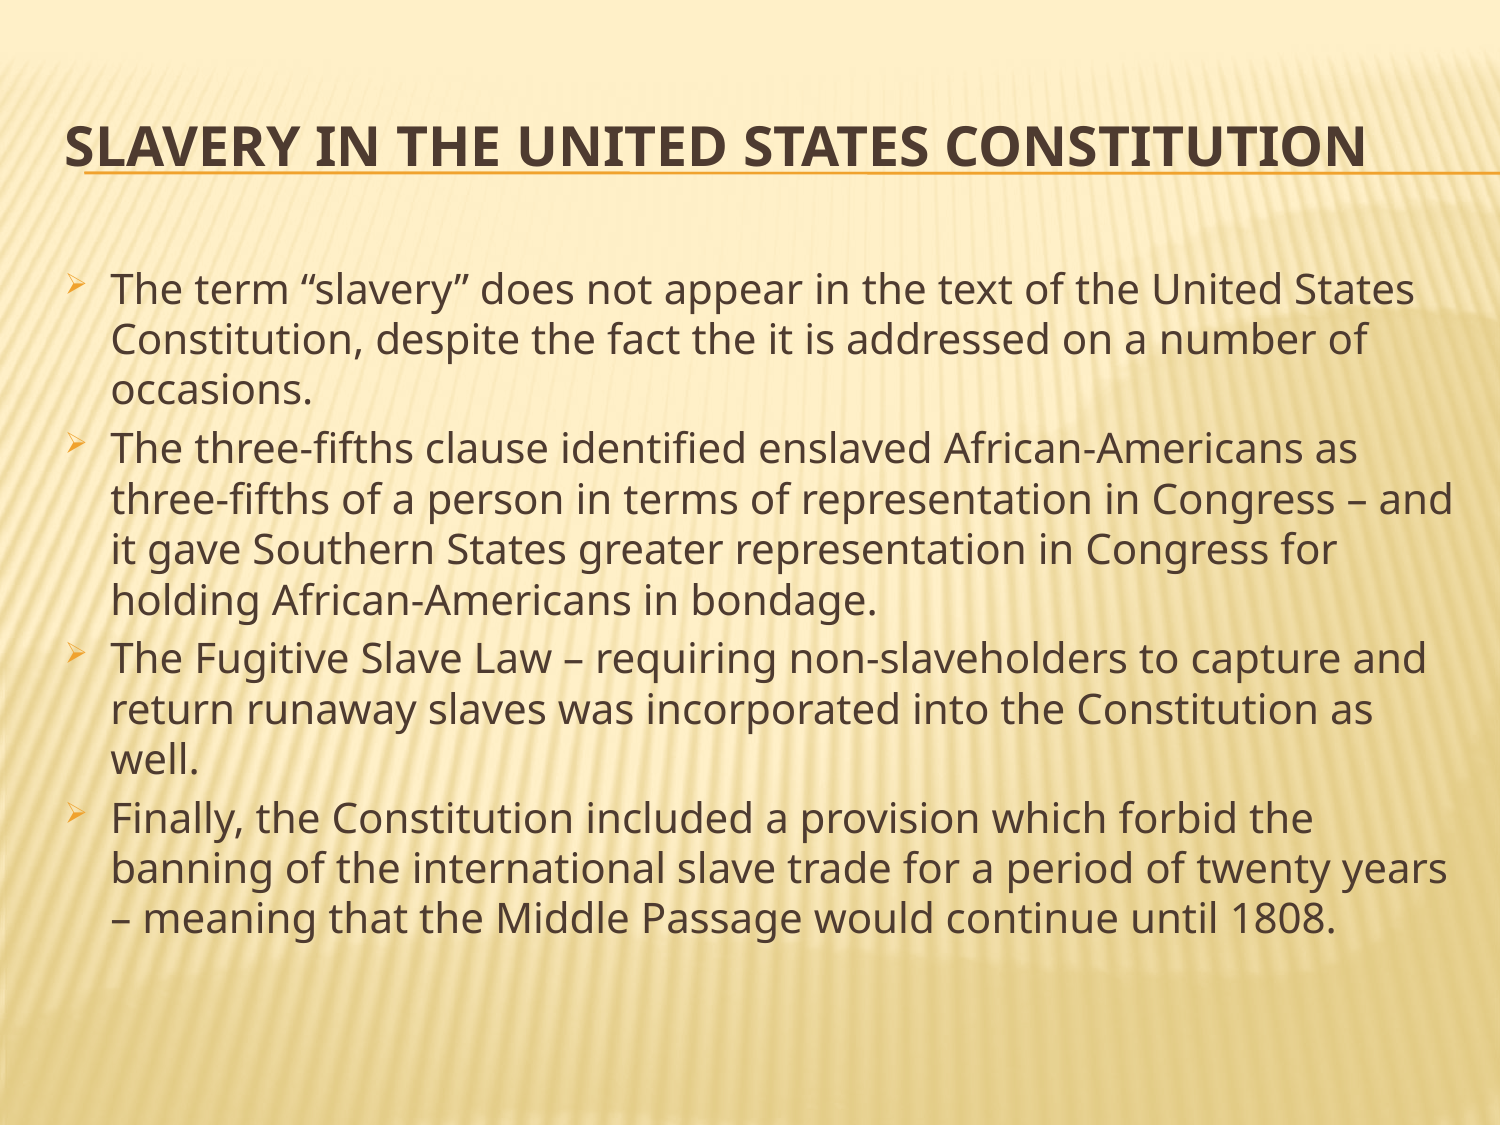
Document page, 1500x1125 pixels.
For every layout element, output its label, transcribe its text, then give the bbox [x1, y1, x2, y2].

list The term “slavery” does not appear in the text of the United States Constitution, despite the fact the it is addressed on a number of occasions. The three-fifths clause identified enslaved African-Americans as three-fifths of a person in terms of representation in Congress – and it gave Southern States greater representation in Congress for holding African-Americans in bondage. The Fugitive Slave Law – requiring non-slaveholders to capture and return runaway slaves was incorporated into the Constitution as well. Finally, the Constitution included a provision which forbid the banning of the international slave trade for a period of twenty years – meaning that the Middle Passage would continue until 1808. [50, 254, 1475, 998]
title Slavery in the United States constitution [50, 75, 1475, 213]
